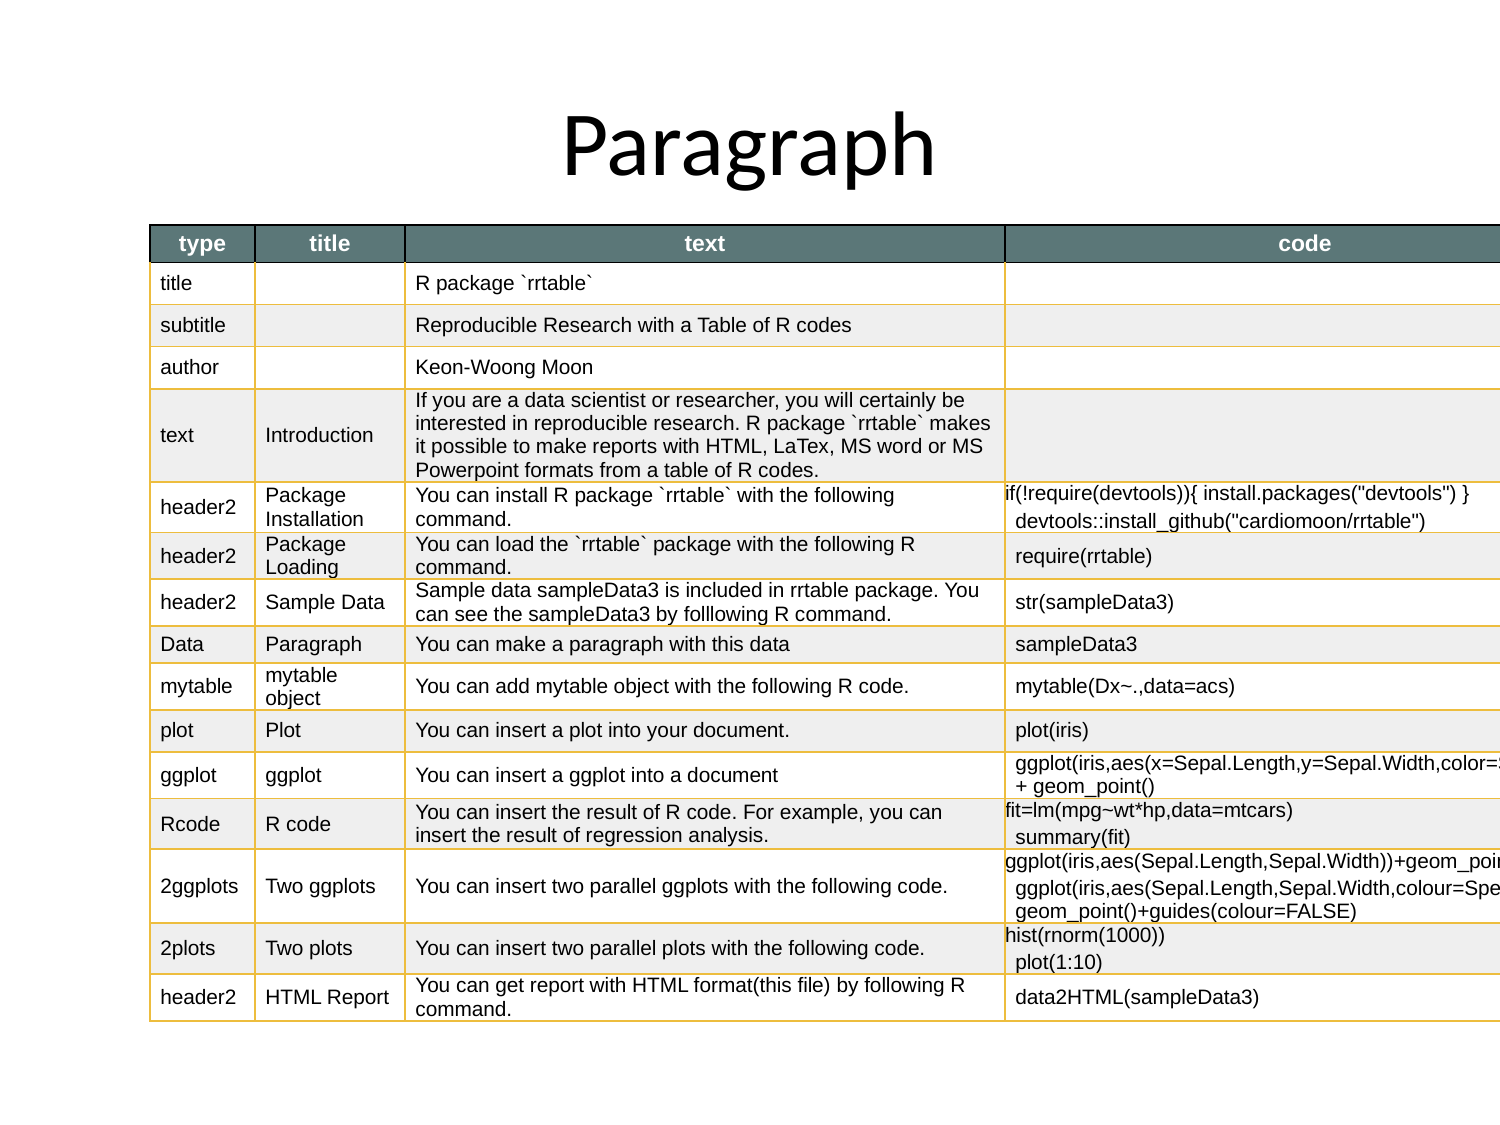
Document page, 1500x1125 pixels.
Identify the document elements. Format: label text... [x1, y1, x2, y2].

table_cell if(!require(devtools)){ install.packages("devtools") } devtools::install_github("cardiomoon/rrtable") [1006, 483, 1500, 532]
table_cell You can install R package `rrtable` with the following command. [406, 483, 1004, 532]
table_cell plot(iris) [1006, 711, 1500, 751]
table_cell data2HTML(sampleData3) [1006, 975, 1500, 1020]
table_cell ggplot [256, 753, 404, 798]
table_cell title [151, 263, 254, 304]
table_cell You can get report with HTML format(this file) by following R command. [406, 975, 1004, 1020]
table_cell Two plots [256, 924, 404, 973]
table_cell [1006, 390, 1500, 481]
table_cell plot [151, 711, 254, 751]
table_cell Sample Data [256, 580, 404, 625]
table_cell header2 [151, 580, 254, 625]
table_cell You can add mytable object with the following R code. [406, 664, 1004, 709]
table_header text [406, 226, 1004, 262]
table_cell Keon-Woong Moon [406, 347, 1004, 388]
table_cell mytable(Dx~.,data=acs) [1006, 664, 1500, 709]
table_header type [151, 226, 254, 262]
table_cell 2plots [151, 924, 254, 973]
title Paragraph [75, 45, 1425, 233]
table_cell You can make a paragraph with this data [406, 627, 1004, 662]
table_cell Reproducible Research with a Table of R codes [406, 305, 1004, 346]
table_cell ggplot(iris,aes(x=Sepal.Length,y=Sepal.Width,color=Species))+ geom_point() [1006, 753, 1500, 798]
table_cell R package `rrtable` [406, 263, 1004, 304]
table_header title [256, 226, 404, 262]
table_cell [256, 263, 404, 304]
table_cell author [151, 347, 254, 388]
table_cell Paragraph [256, 627, 404, 662]
table_cell sampleData3 [1006, 627, 1500, 662]
table_cell You can insert the result of R code. For example, you can insert the result of regression analysis. [406, 799, 1004, 848]
table_cell [256, 347, 404, 388]
table_cell mytable object [256, 664, 404, 709]
table_cell Rcode [151, 799, 254, 848]
table_cell Data [151, 627, 254, 662]
table_cell R code [256, 799, 404, 848]
table_cell str(sampleData3) [1006, 580, 1500, 625]
table_cell mytable [151, 664, 254, 709]
table_cell [1006, 263, 1500, 304]
table_cell text [151, 390, 254, 481]
table_cell You can insert a plot into your document. [406, 711, 1004, 751]
table_cell fit=lm(mpg~wt*hp,data=mtcars) summary(fit) [1006, 799, 1500, 848]
table_cell You can load the `rrtable` package with the following R command. [406, 533, 1004, 578]
table_cell HTML Report [256, 975, 404, 1020]
table_cell Plot [256, 711, 404, 751]
table_cell You can insert a ggplot into a document [406, 753, 1004, 798]
table_cell 2ggplots [151, 850, 254, 922]
table_cell require(rrtable) [1006, 533, 1500, 578]
table_cell [256, 305, 404, 346]
table_cell Two ggplots [256, 850, 404, 922]
table_cell [1006, 305, 1500, 346]
table_cell [1006, 347, 1500, 388]
table_cell hist(rnorm(1000)) plot(1:10) [1006, 924, 1500, 973]
table_cell header2 [151, 975, 254, 1020]
table_cell Introduction [256, 390, 404, 481]
table_cell subtitle [151, 305, 254, 346]
table_cell header2 [151, 483, 254, 532]
table_cell ggplot(iris,aes(Sepal.Length,Sepal.Width))+geom_point() ggplot(iris,aes(Sepal.Length,Sepal.Width,colour=Species))+ geom_point()+guides(colour=FALSE) [1006, 850, 1500, 922]
table_cell header2 [151, 533, 254, 578]
table_cell If you are a data scientist or researcher, you will certainly be interested in reproducible research. R package `rrtable` makes it possible to make reports with HTML, LaTex, MS word or MS Powerpoint formats from a table of R codes. [406, 390, 1004, 481]
table_header code [1006, 226, 1500, 262]
table_cell ggplot [151, 753, 254, 798]
table_cell Package Installation [256, 483, 404, 532]
table_cell Package Loading [256, 533, 404, 578]
table_cell Sample data sampleData3 is included in rrtable package. You can see the sampleData3 by folllowing R command. [406, 580, 1004, 625]
table_cell You can insert two parallel plots with the following code. [406, 924, 1004, 973]
table_cell You can insert two parallel ggplots with the following code. [406, 850, 1004, 922]
